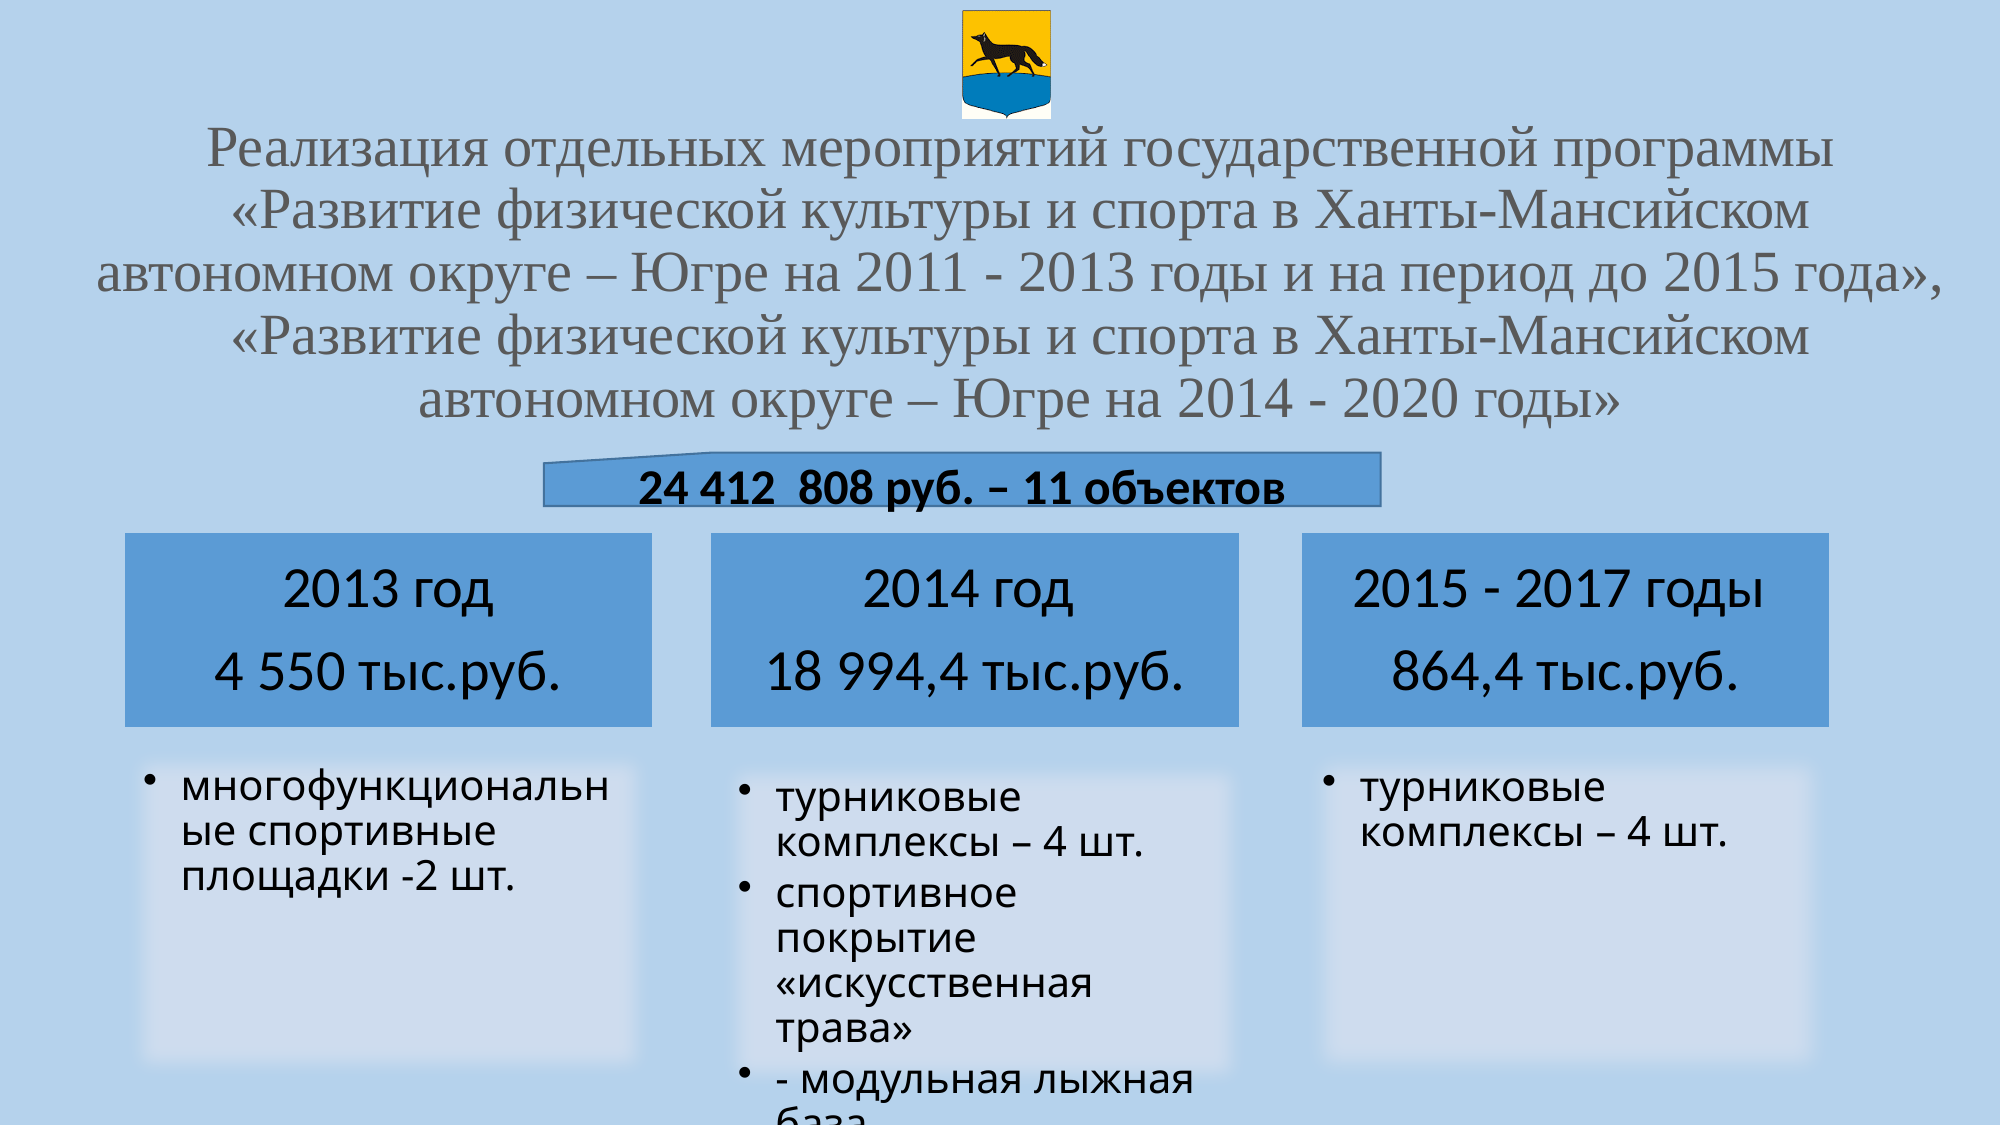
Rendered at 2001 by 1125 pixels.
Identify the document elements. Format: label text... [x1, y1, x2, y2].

title Реализация отдельных мероприятий государственной программы «Развитие физической культуры и спорта в Ханты-Мансийском автономном округе – Югре на 2011 - 2013 годы и на период до 2015 года», «Развитие физической культуры и спорта в Ханты-Мансийском автономном округе – Югре на 2014 - 2020 годы» [78, 164, 1964, 382]
text_box 24 412 808 руб. – 11 объектов [542, 451, 1382, 508]
picture [962, 10, 1051, 77]
picture [962, 97, 1051, 119]
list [125, 534, 1851, 1125]
